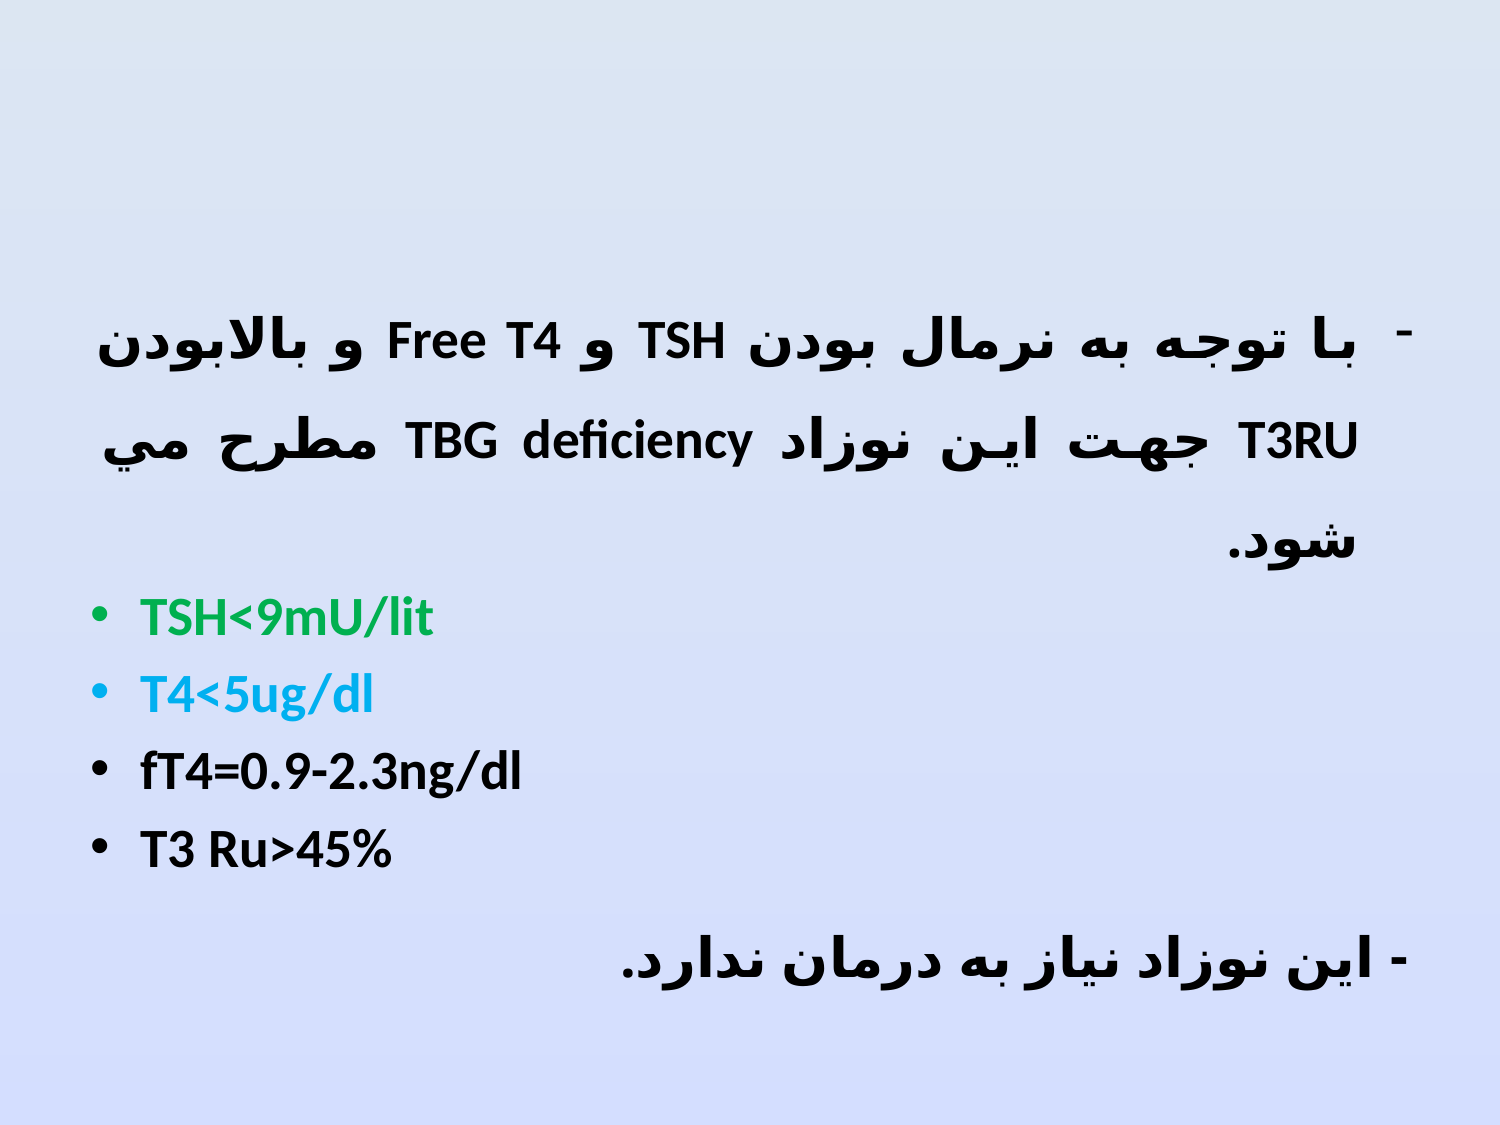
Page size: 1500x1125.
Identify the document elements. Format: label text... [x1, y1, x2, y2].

list با توجه به نرمال بودن TSH و Free T4 و بالابودن T3RU جهت اين نوزاد TBG deficiency مطرح مي شود. TSH<9mU/lit T4<5ug/dl fT4=0.9-2.3ng/dl T3 Ru>45% - اين نوزاد نياز به درمان ندارد. [75, 262, 1425, 1005]
